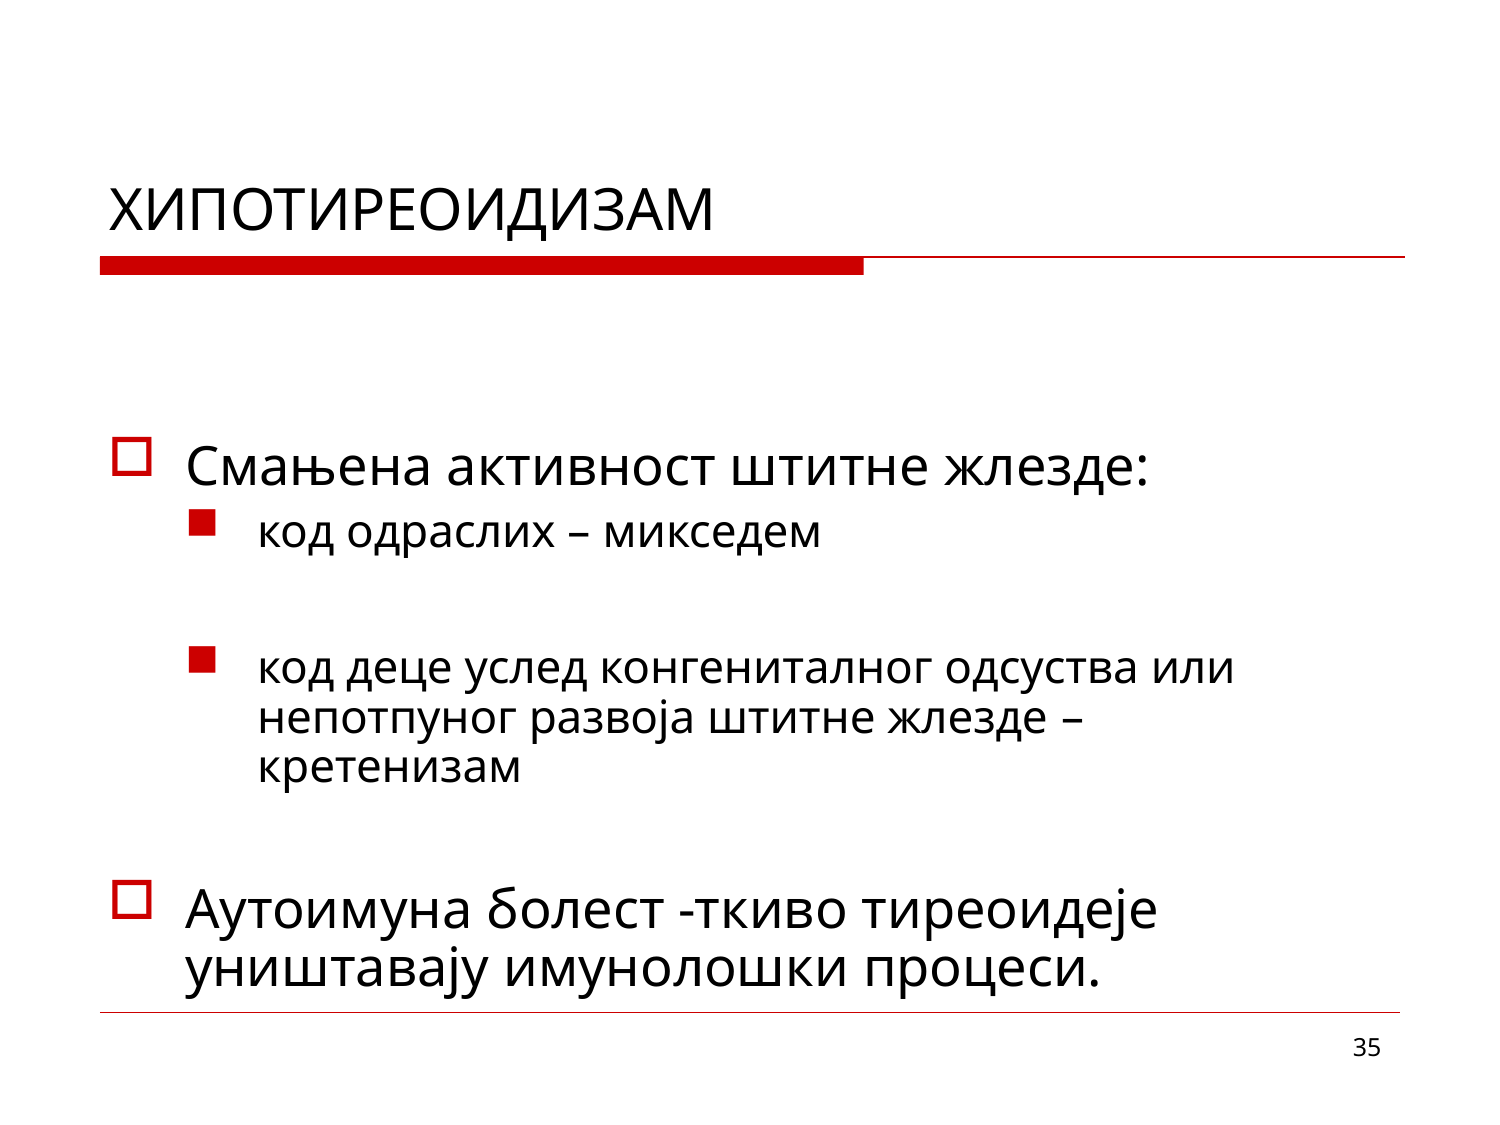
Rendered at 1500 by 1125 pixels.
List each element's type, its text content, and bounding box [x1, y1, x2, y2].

slide_number 35 [1348, 1029, 1390, 1125]
title ХИПОТИРЕОИДИЗАМ [107, 169, 739, 360]
text_box Смањена активност штитне жлезде: код одраслих – микседем код деце услед конгениталног одсуства или непотпуног развоја штитне жлезде – кретенизам Аутоимуна болест -ткиво тиреоидеје уништавају имунолошки процеси. [105, 422, 1317, 998]
